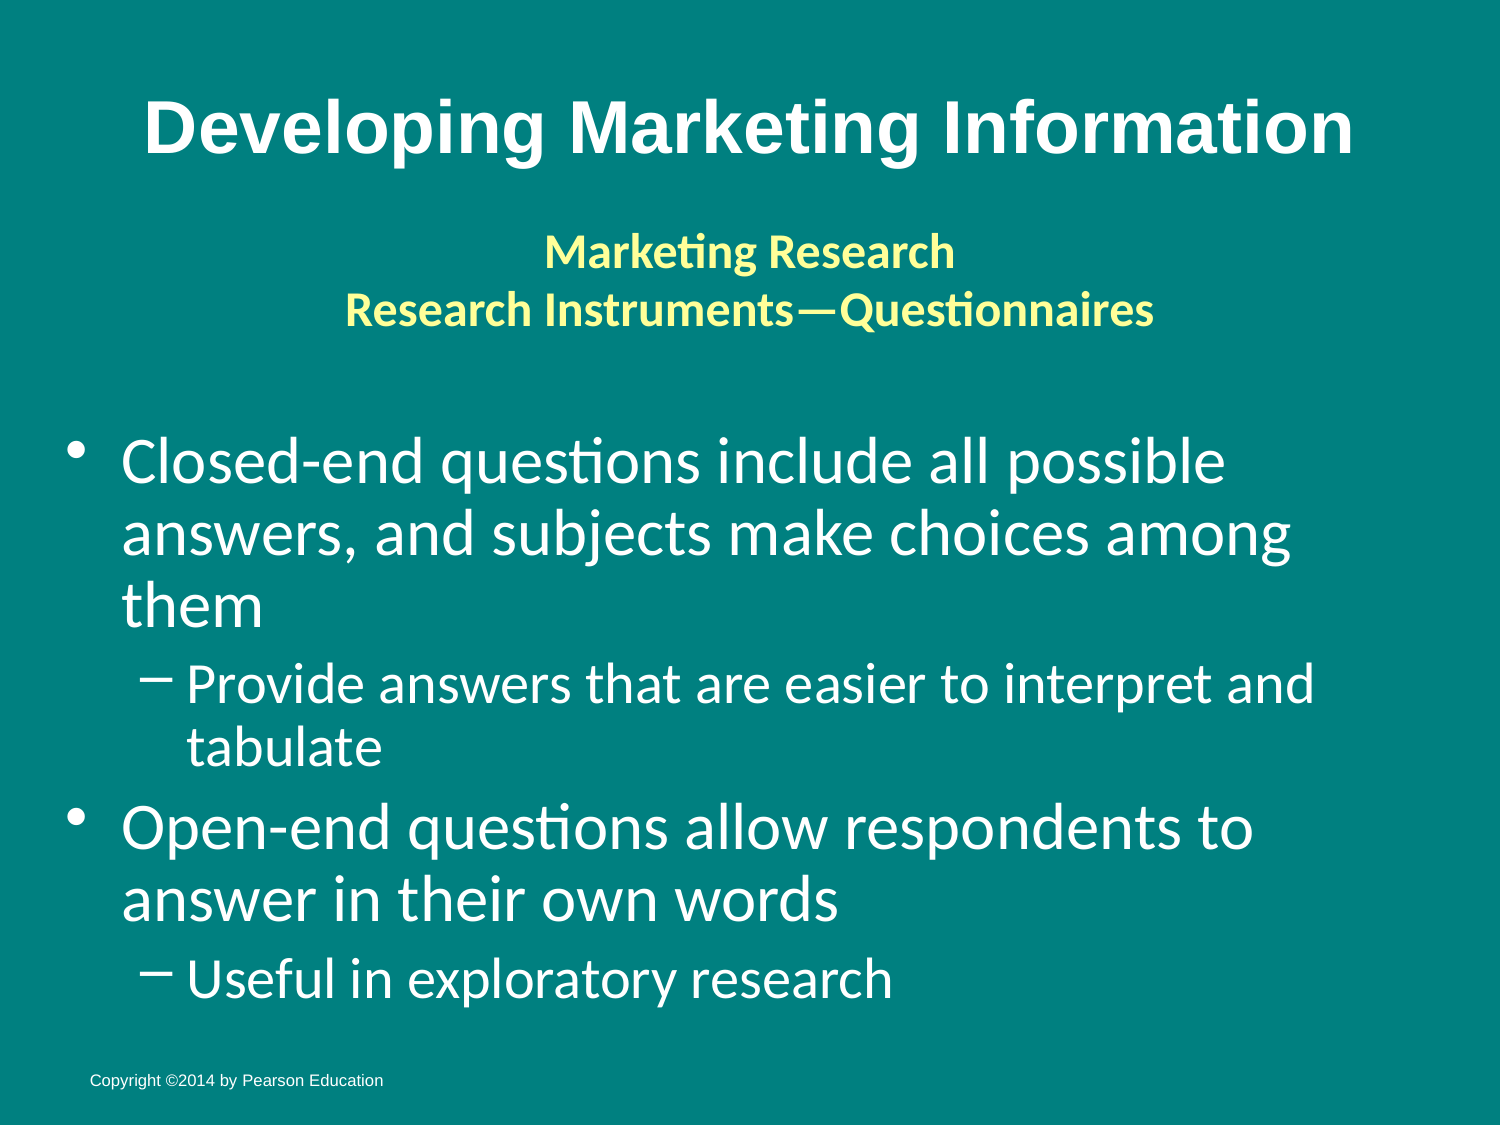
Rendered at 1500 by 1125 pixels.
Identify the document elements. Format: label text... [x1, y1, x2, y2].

text_box Copyright ©2014 by Pearson Education [74, 1062, 825, 1098]
title Developing Marketing Information [112, 37, 1388, 212]
list Marketing Research Research Instruments—Questionnaires [0, 212, 1500, 301]
list Closed-end questions include all possible answers, and subjects make choices among them Provide answers that are easier to interpret and tabulate Open-end questions allow respondents to answer in their own words Useful in exploratory research [49, 324, 1388, 1063]
